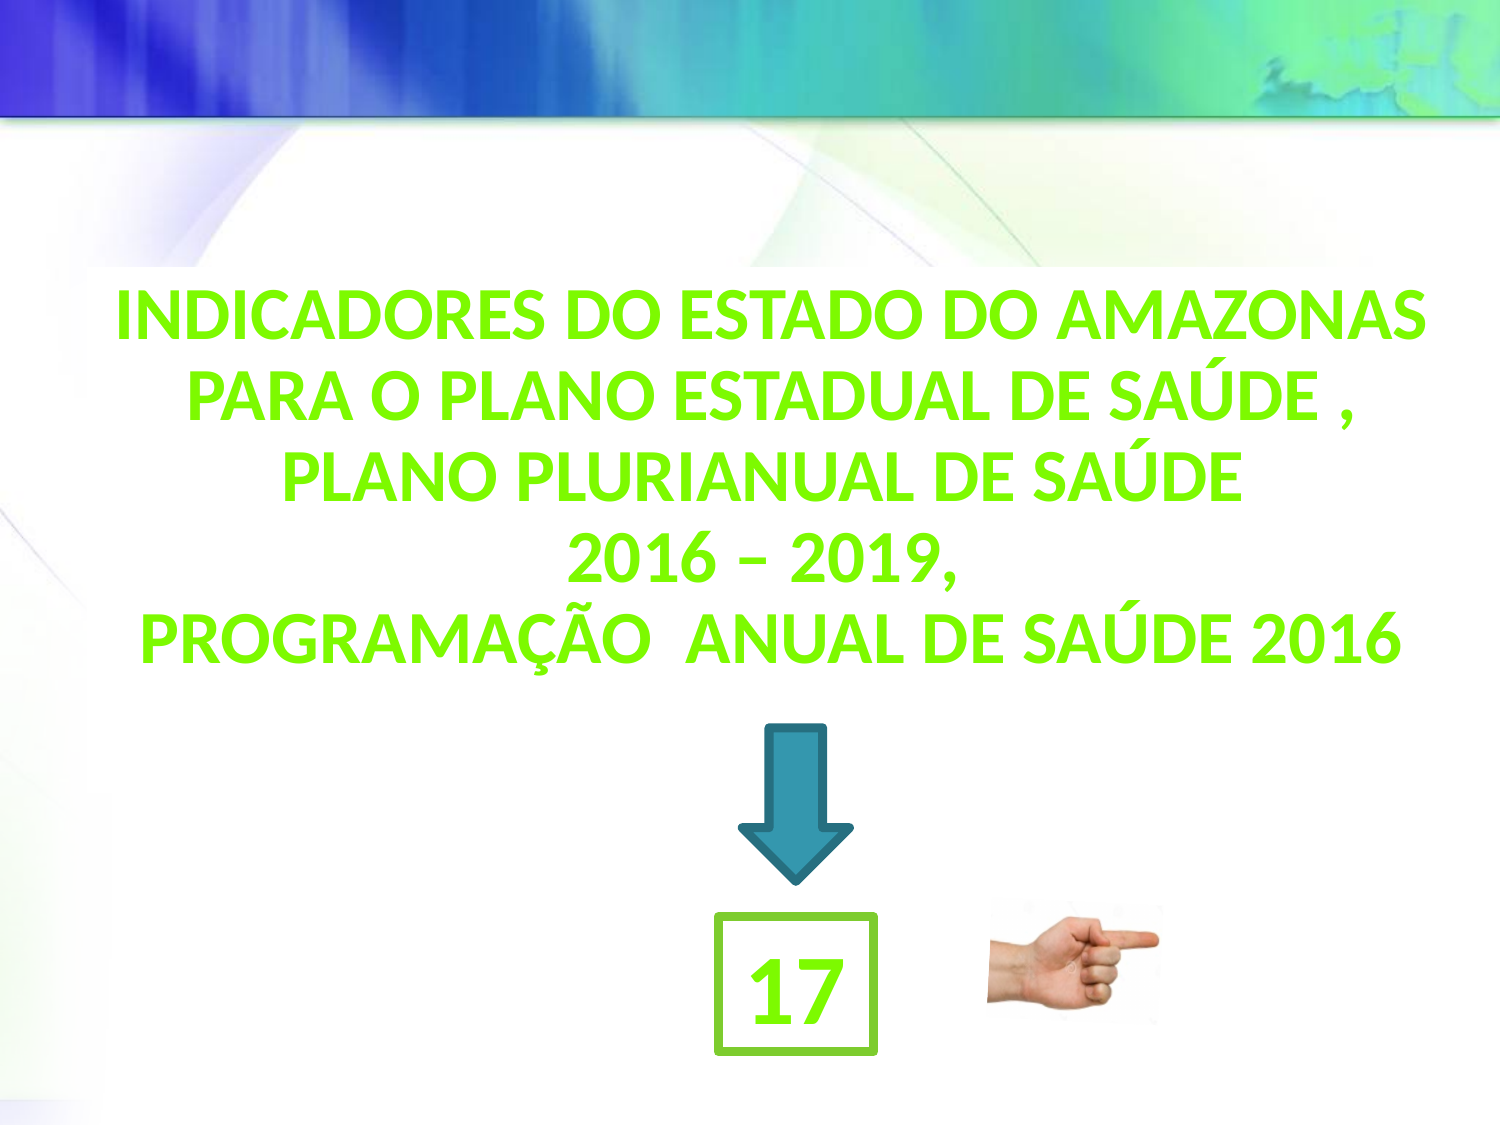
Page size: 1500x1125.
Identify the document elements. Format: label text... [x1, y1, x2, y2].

text_box 17 [714, 912, 878, 1056]
picture [0, 0, 1500, 1125]
text_box Indicadores do Estado do Amazonas para o Plano Estadual de Saúde , Plano PLURIAnual de Saúde 2016 – 2019, Programação Anual de saúde 2016 [86, 267, 1457, 793]
text_box [737, 723, 854, 886]
